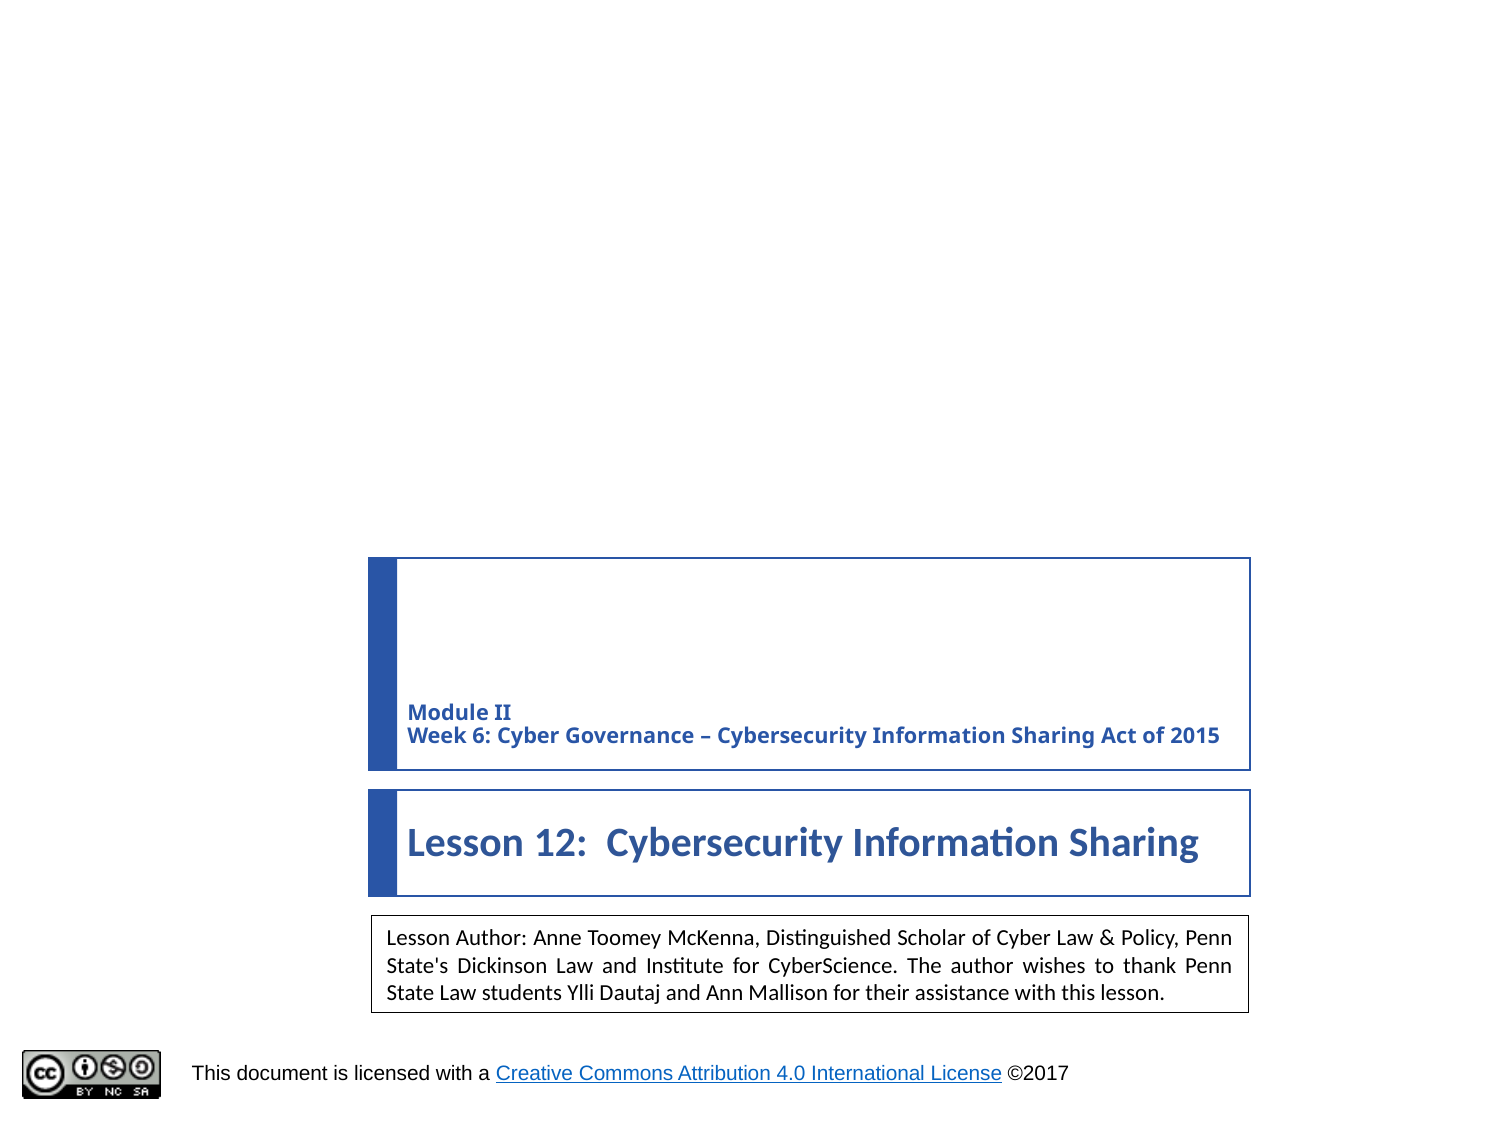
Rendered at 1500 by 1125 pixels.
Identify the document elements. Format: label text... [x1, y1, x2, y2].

picture [22, 1050, 161, 1099]
list Lesson 12: Cybersecurity Information Sharing [392, 819, 1246, 866]
text_box Lesson Author: Anne Toomey McKenna, Distinguished Scholar of Cyber Law & Policy, Penn State's Dickinson Law and Institute for CyberScience. The author wishes to thank Penn State Law students Ylli Dautaj and Ann Mallison for their assistance with this lesson. [371, 915, 1249, 1013]
title Module II Week 6: Cyber Governance – Cybersecurity Information Sharing Act of 2015 [392, 624, 1246, 757]
